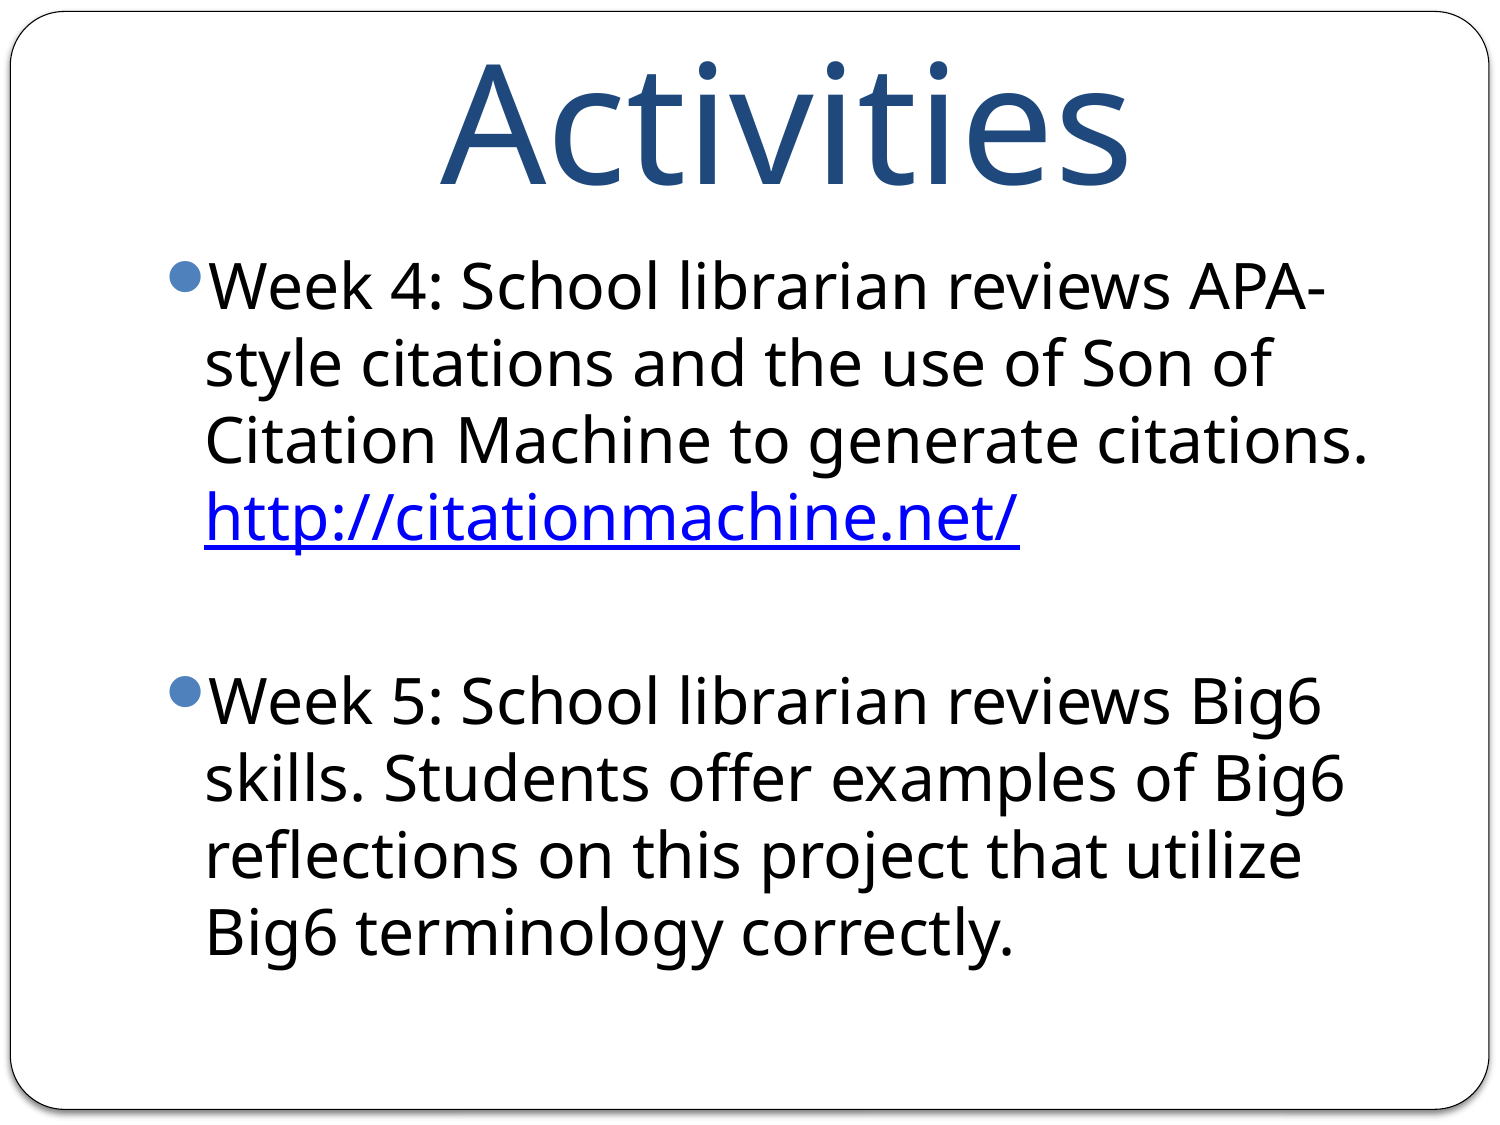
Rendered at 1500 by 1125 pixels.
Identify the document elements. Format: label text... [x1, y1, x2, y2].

title Activities [149, 44, 1426, 233]
list Week 4: School librarian reviews APA-style citations and the use of Son of Citation Machine to generate citations. http://citationmachine.net/ Week 5: School librarian reviews Big6 skills. Students offer examples of Big6 reflections on this project that utilize Big6 terminology correctly. [149, 237, 1426, 988]
